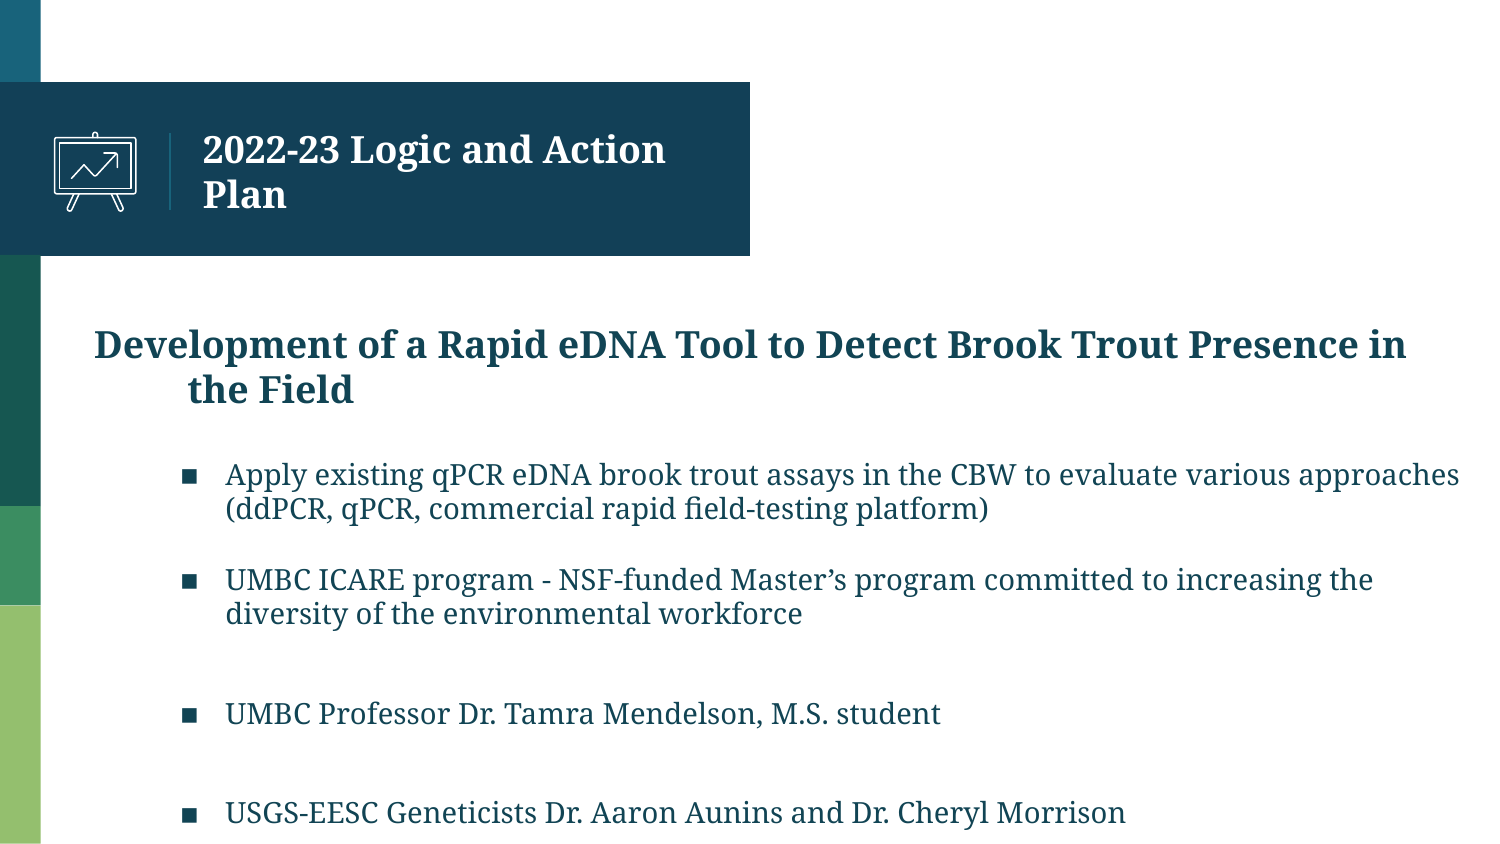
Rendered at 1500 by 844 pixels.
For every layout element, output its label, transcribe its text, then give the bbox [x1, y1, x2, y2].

list Development of a Rapid eDNA Tool to Detect Brook Trout Presence in the Field Apply existing qPCR eDNA brook trout assays in the CBW to evaluate various approaches (ddPCR, qPCR, commercial rapid field-testing platform) UMBC ICARE program - NSF-funded Master’s program committed to increasing the diversity of the environmental workforce UMBC Professor Dr. Tamra Mendelson, M.S. student USGS-EESC Geneticists Dr. Aaron Aunins and Dr. Cheryl Morrison [79, 260, 1478, 779]
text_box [54, 132, 137, 212]
title 2022-23 Logic and Action Plan [187, 87, 715, 256]
